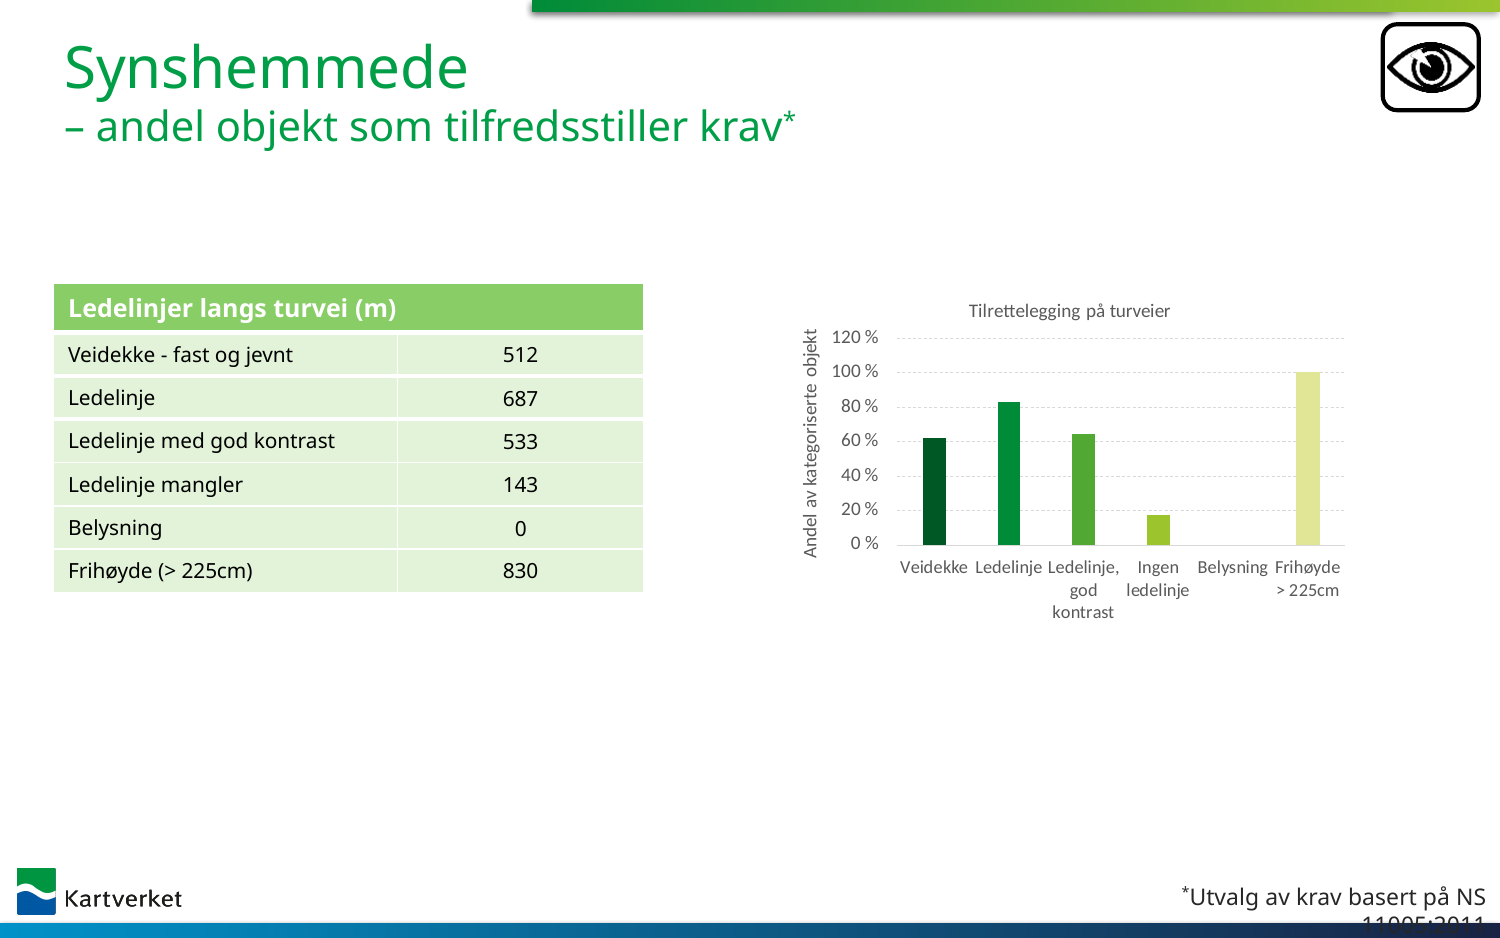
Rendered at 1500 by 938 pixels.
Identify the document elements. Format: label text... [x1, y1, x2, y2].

table_cell Ledelinje mangler [54, 463, 397, 505]
table_cell 512 [398, 335, 643, 374]
picture [791, 291, 1348, 630]
table_cell 687 [398, 378, 643, 417]
table_cell Veidekke - fast og jevnt [54, 335, 397, 374]
table_cell 0 [398, 507, 643, 548]
table_cell Ledelinje [54, 378, 397, 417]
text_box *Utvalg av krav basert på NS 11005:2011 [1068, 873, 1500, 938]
table_cell 143 [398, 463, 643, 505]
table_header Ledelinjer langs turvei (m) [54, 284, 643, 330]
table_cell Ledelinje med god kontrast [54, 421, 397, 462]
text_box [1382, 24, 1480, 111]
table_cell Frihøyde (> 225cm) [54, 550, 397, 592]
table_cell 830 [398, 550, 643, 592]
table_cell Belysning [54, 507, 397, 548]
text_box Synshemmede – andel objekt som tilfredsstiller krav* [49, 24, 1431, 158]
table_cell 533 [398, 421, 643, 462]
